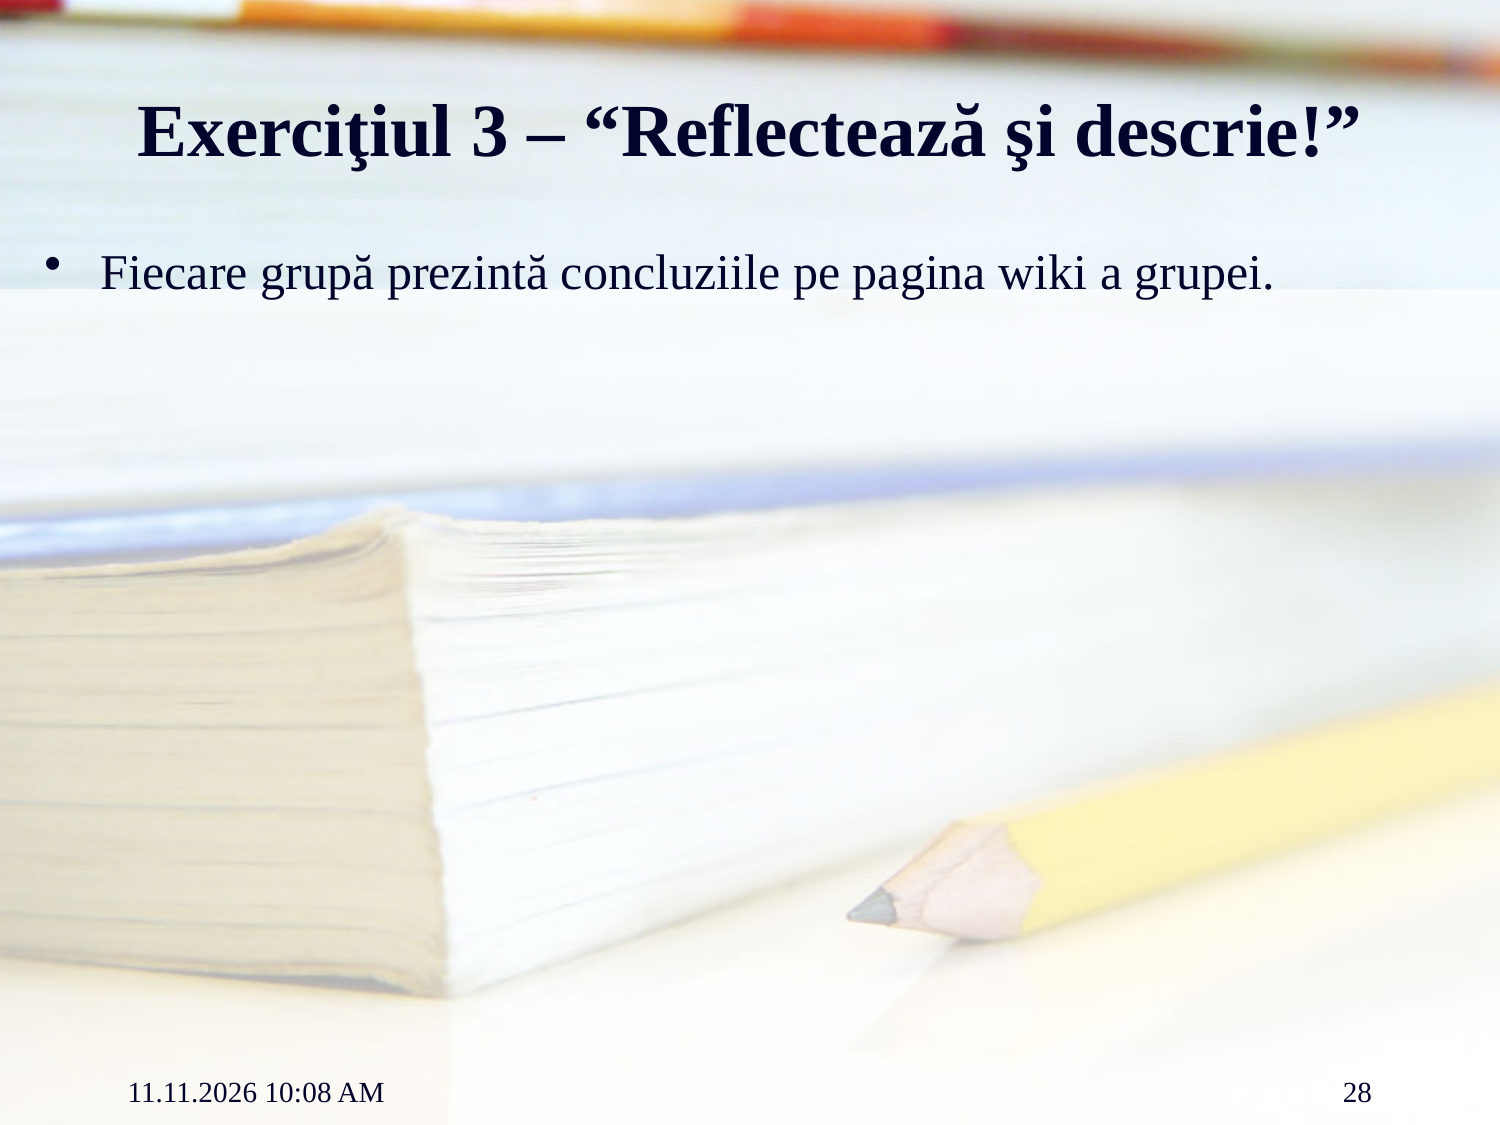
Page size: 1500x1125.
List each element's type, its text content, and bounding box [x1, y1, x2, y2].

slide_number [112, 1065, 426, 1114]
picture [0, 0, 1500, 1125]
slide_number 28 [1074, 1065, 1388, 1114]
title Exerciţiul 3 – “Reflectează şi descrie!” [29, 32, 1471, 221]
list Fiecare grupă prezintă concluziile pe pagina wiki a grupei. [29, 231, 1471, 1044]
